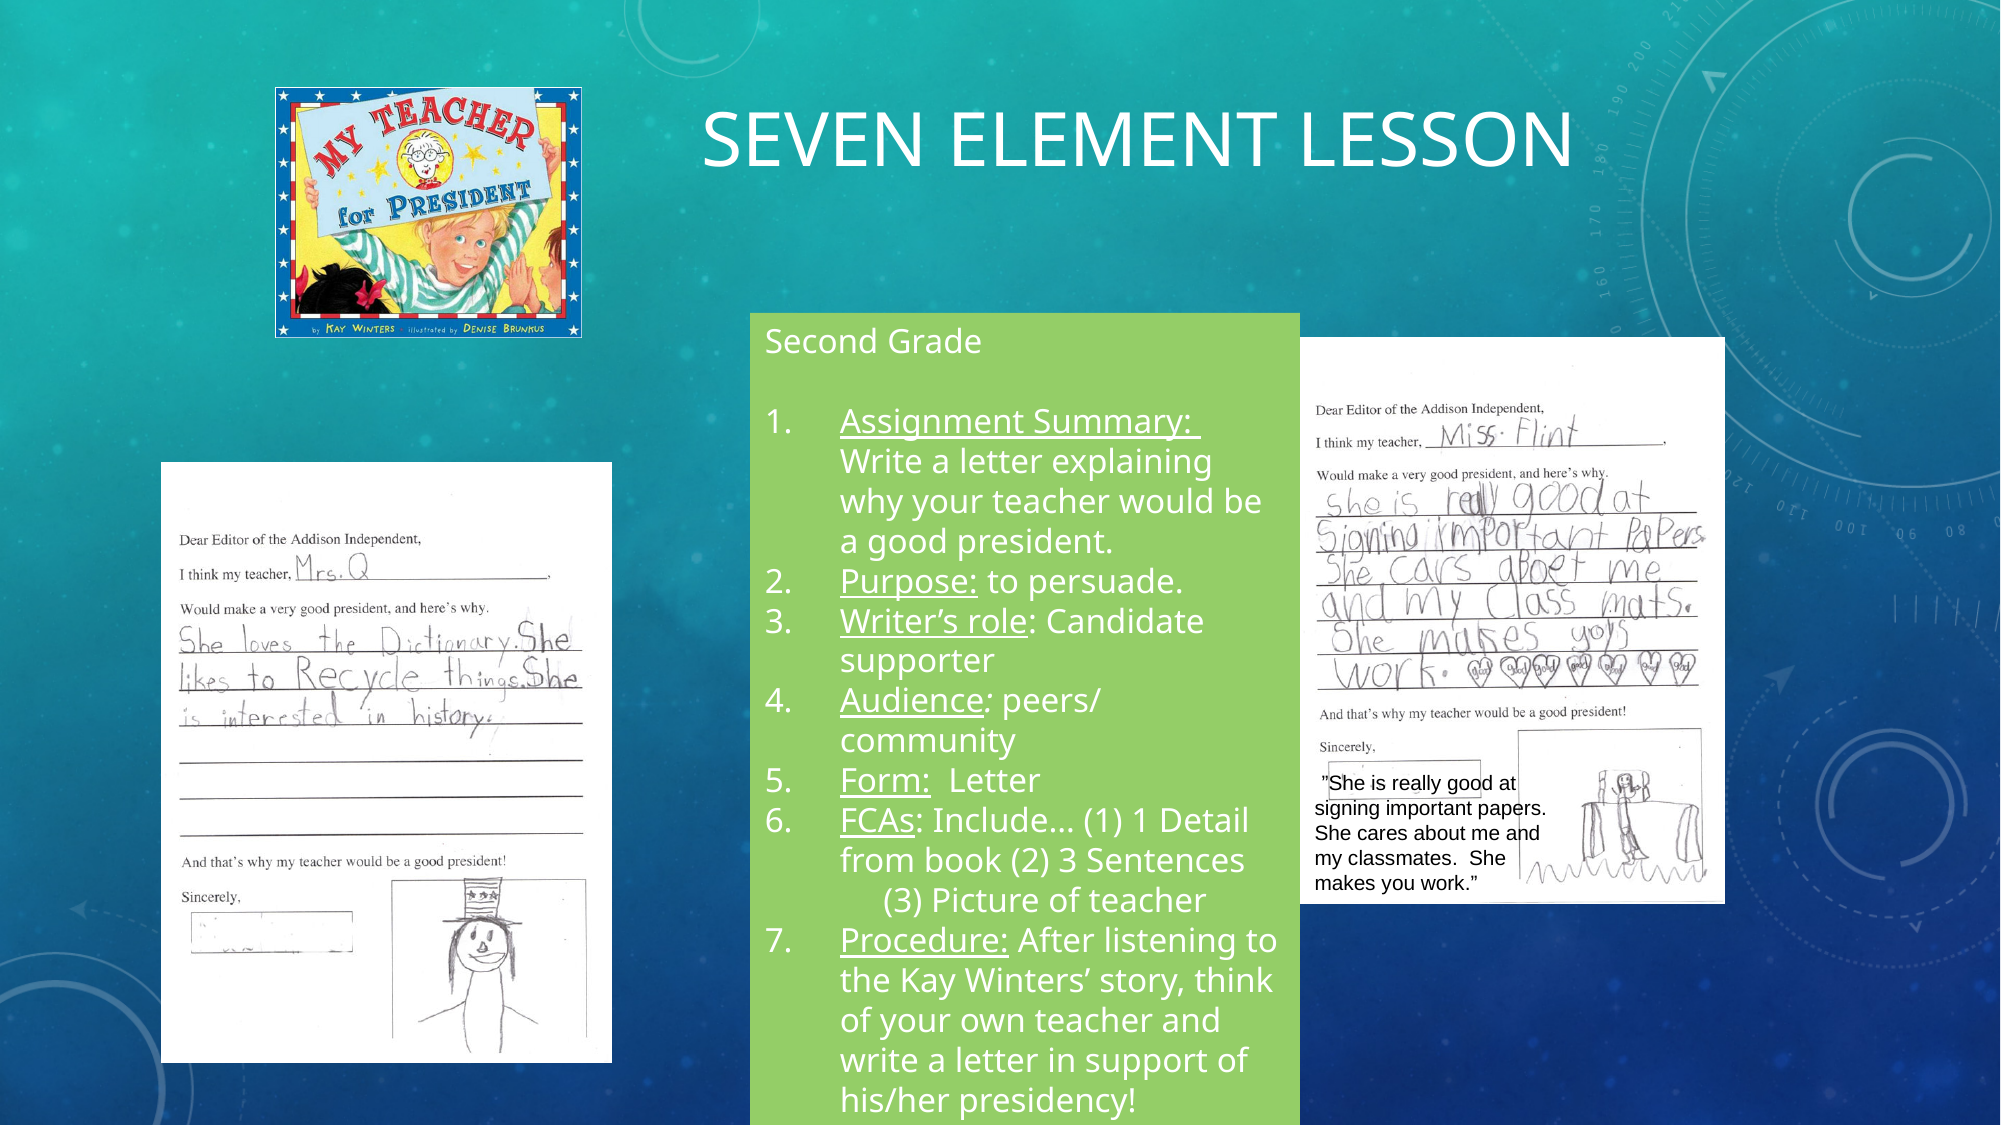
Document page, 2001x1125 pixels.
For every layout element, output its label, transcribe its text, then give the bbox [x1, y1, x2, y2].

text_box Second Grade Assignment Summary: Write a letter explaining why your teacher would be a good president. Purpose: to persuade. Writer’s role: Candidate supporter Audience: peers/ community Form: Letter FCAs: Include… (1) 1 Detail from book (2) 3 Sentences (3) Picture of teacher Procedure: After listening to the Kay Winters’ story, think of your own teacher and write a letter in support of his/her presidency! [750, 312, 1300, 1125]
picture [0, 0, 2001, 1125]
title Seven Element Lesson [337, 0, 1688, 299]
